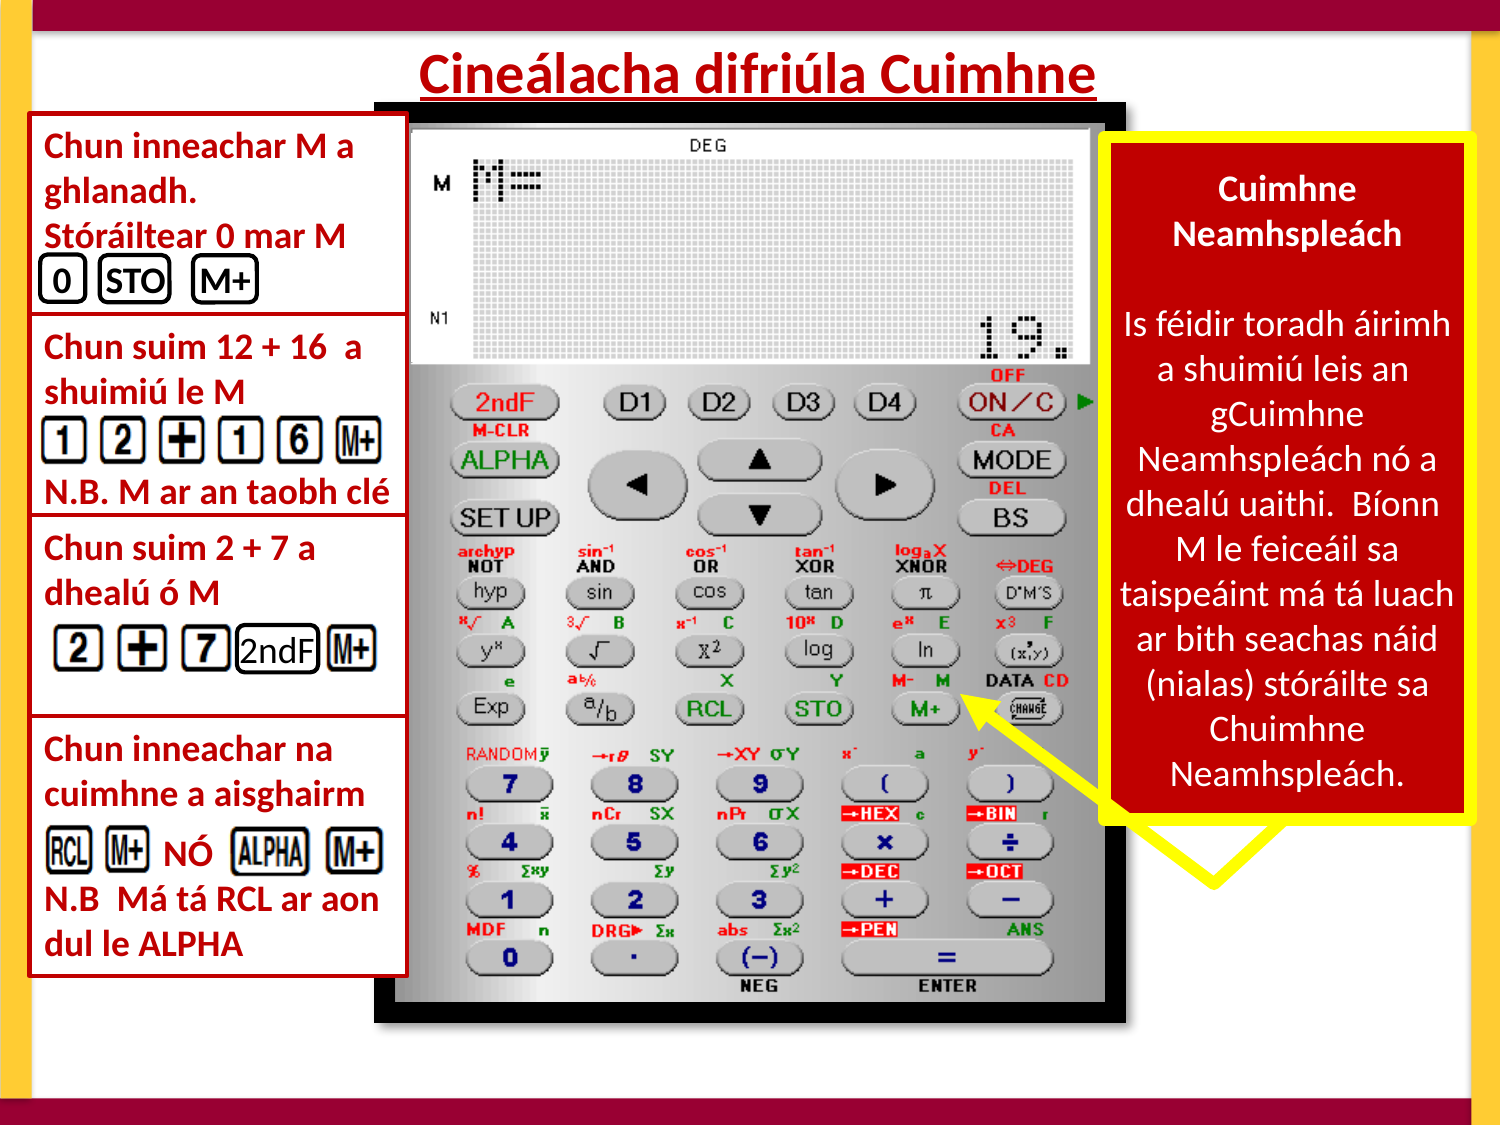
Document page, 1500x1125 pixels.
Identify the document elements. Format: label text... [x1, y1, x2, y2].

text_box Cineálacha difriúla Cuimhne [341, 27, 1176, 113]
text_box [29, 322, 408, 516]
text_box Cuimhne Neamhspleách Is féidir toradh áirimh a shuimiú leis an gCuimhne Neamhspleách nó a dhealú uaithi. Bíonn M le feiceáil sa taispeáint má tá luach ar bith seachas náid (nialas) stóráilte sa Chuimhne Neamhspleách. [960, 135, 1473, 886]
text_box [29, 113, 408, 315]
picture [395, 123, 1105, 1002]
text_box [29, 523, 408, 717]
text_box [29, 725, 408, 977]
